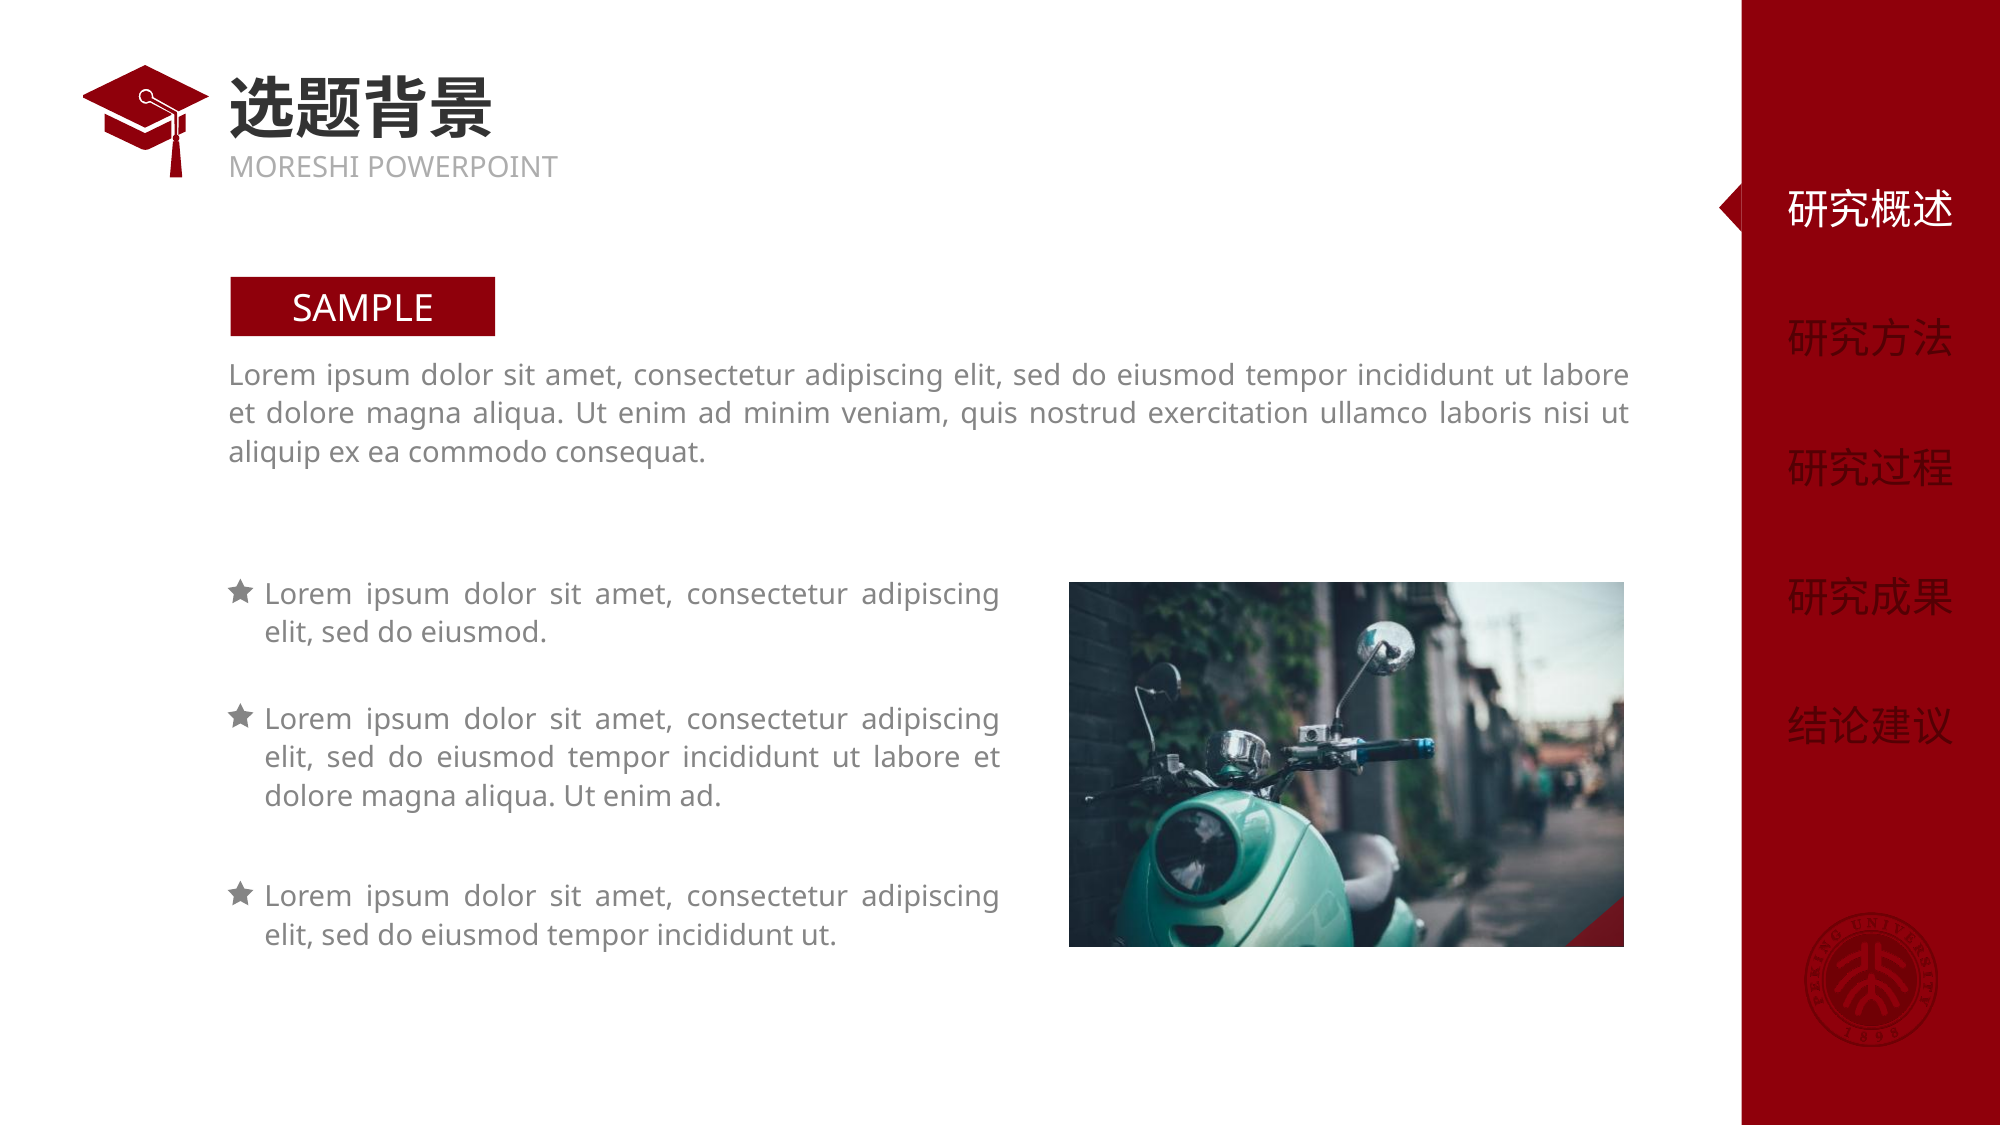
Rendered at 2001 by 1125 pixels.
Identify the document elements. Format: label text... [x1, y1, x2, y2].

picture [1069, 582, 1624, 947]
text_box [227, 880, 254, 906]
text_box Lorem ipsum dolor sit amet, consectetur adipiscing elit, sed do eiusmod tempor incididunt ut labore et dolore magna aliqua. Ut enim ad minim veniam, quis nostrud exercitation ullamco laboris nisi ut aliquip ex ea commodo consequat. [213, 345, 1646, 476]
title 选题背景 [213, 55, 1077, 168]
text_box SAMPLE TITLE [230, 276, 496, 382]
text_box [227, 578, 254, 604]
picture [1804, 912, 1938, 1047]
text_box Lorem ipsum dolor sit amet, consectetur adipiscing elit, sed do eiusmod tempor incididunt ut. [249, 866, 1016, 959]
text_box Lorem ipsum dolor sit amet, consectetur adipiscing elit, sed do eiusmod tempor incididunt ut labore et dolore magna aliqua. Ut enim ad. [249, 689, 1016, 820]
text_box Lorem ipsum dolor sit amet, consectetur adipiscing elit, sed do eiusmod. [249, 564, 1016, 657]
text_box [227, 703, 254, 728]
